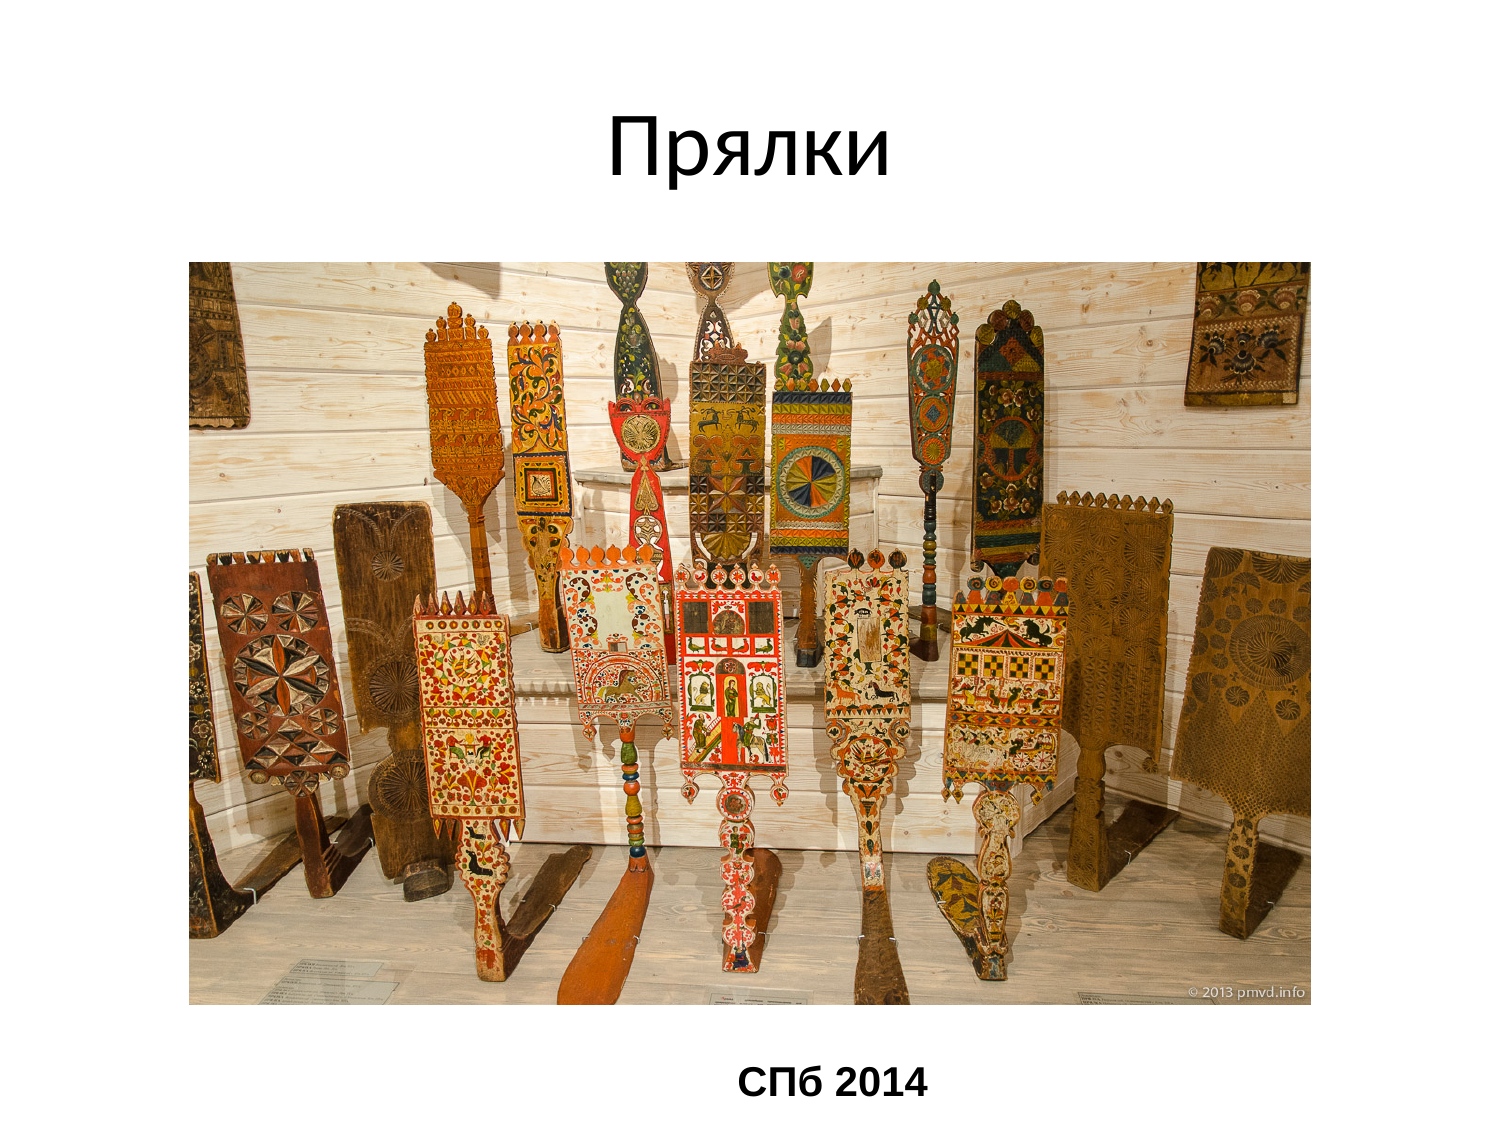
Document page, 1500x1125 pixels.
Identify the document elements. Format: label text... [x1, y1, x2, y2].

text_box СПб 2014 [677, 1033, 988, 1125]
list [189, 262, 1311, 1006]
title Прялки [75, 45, 1425, 233]
